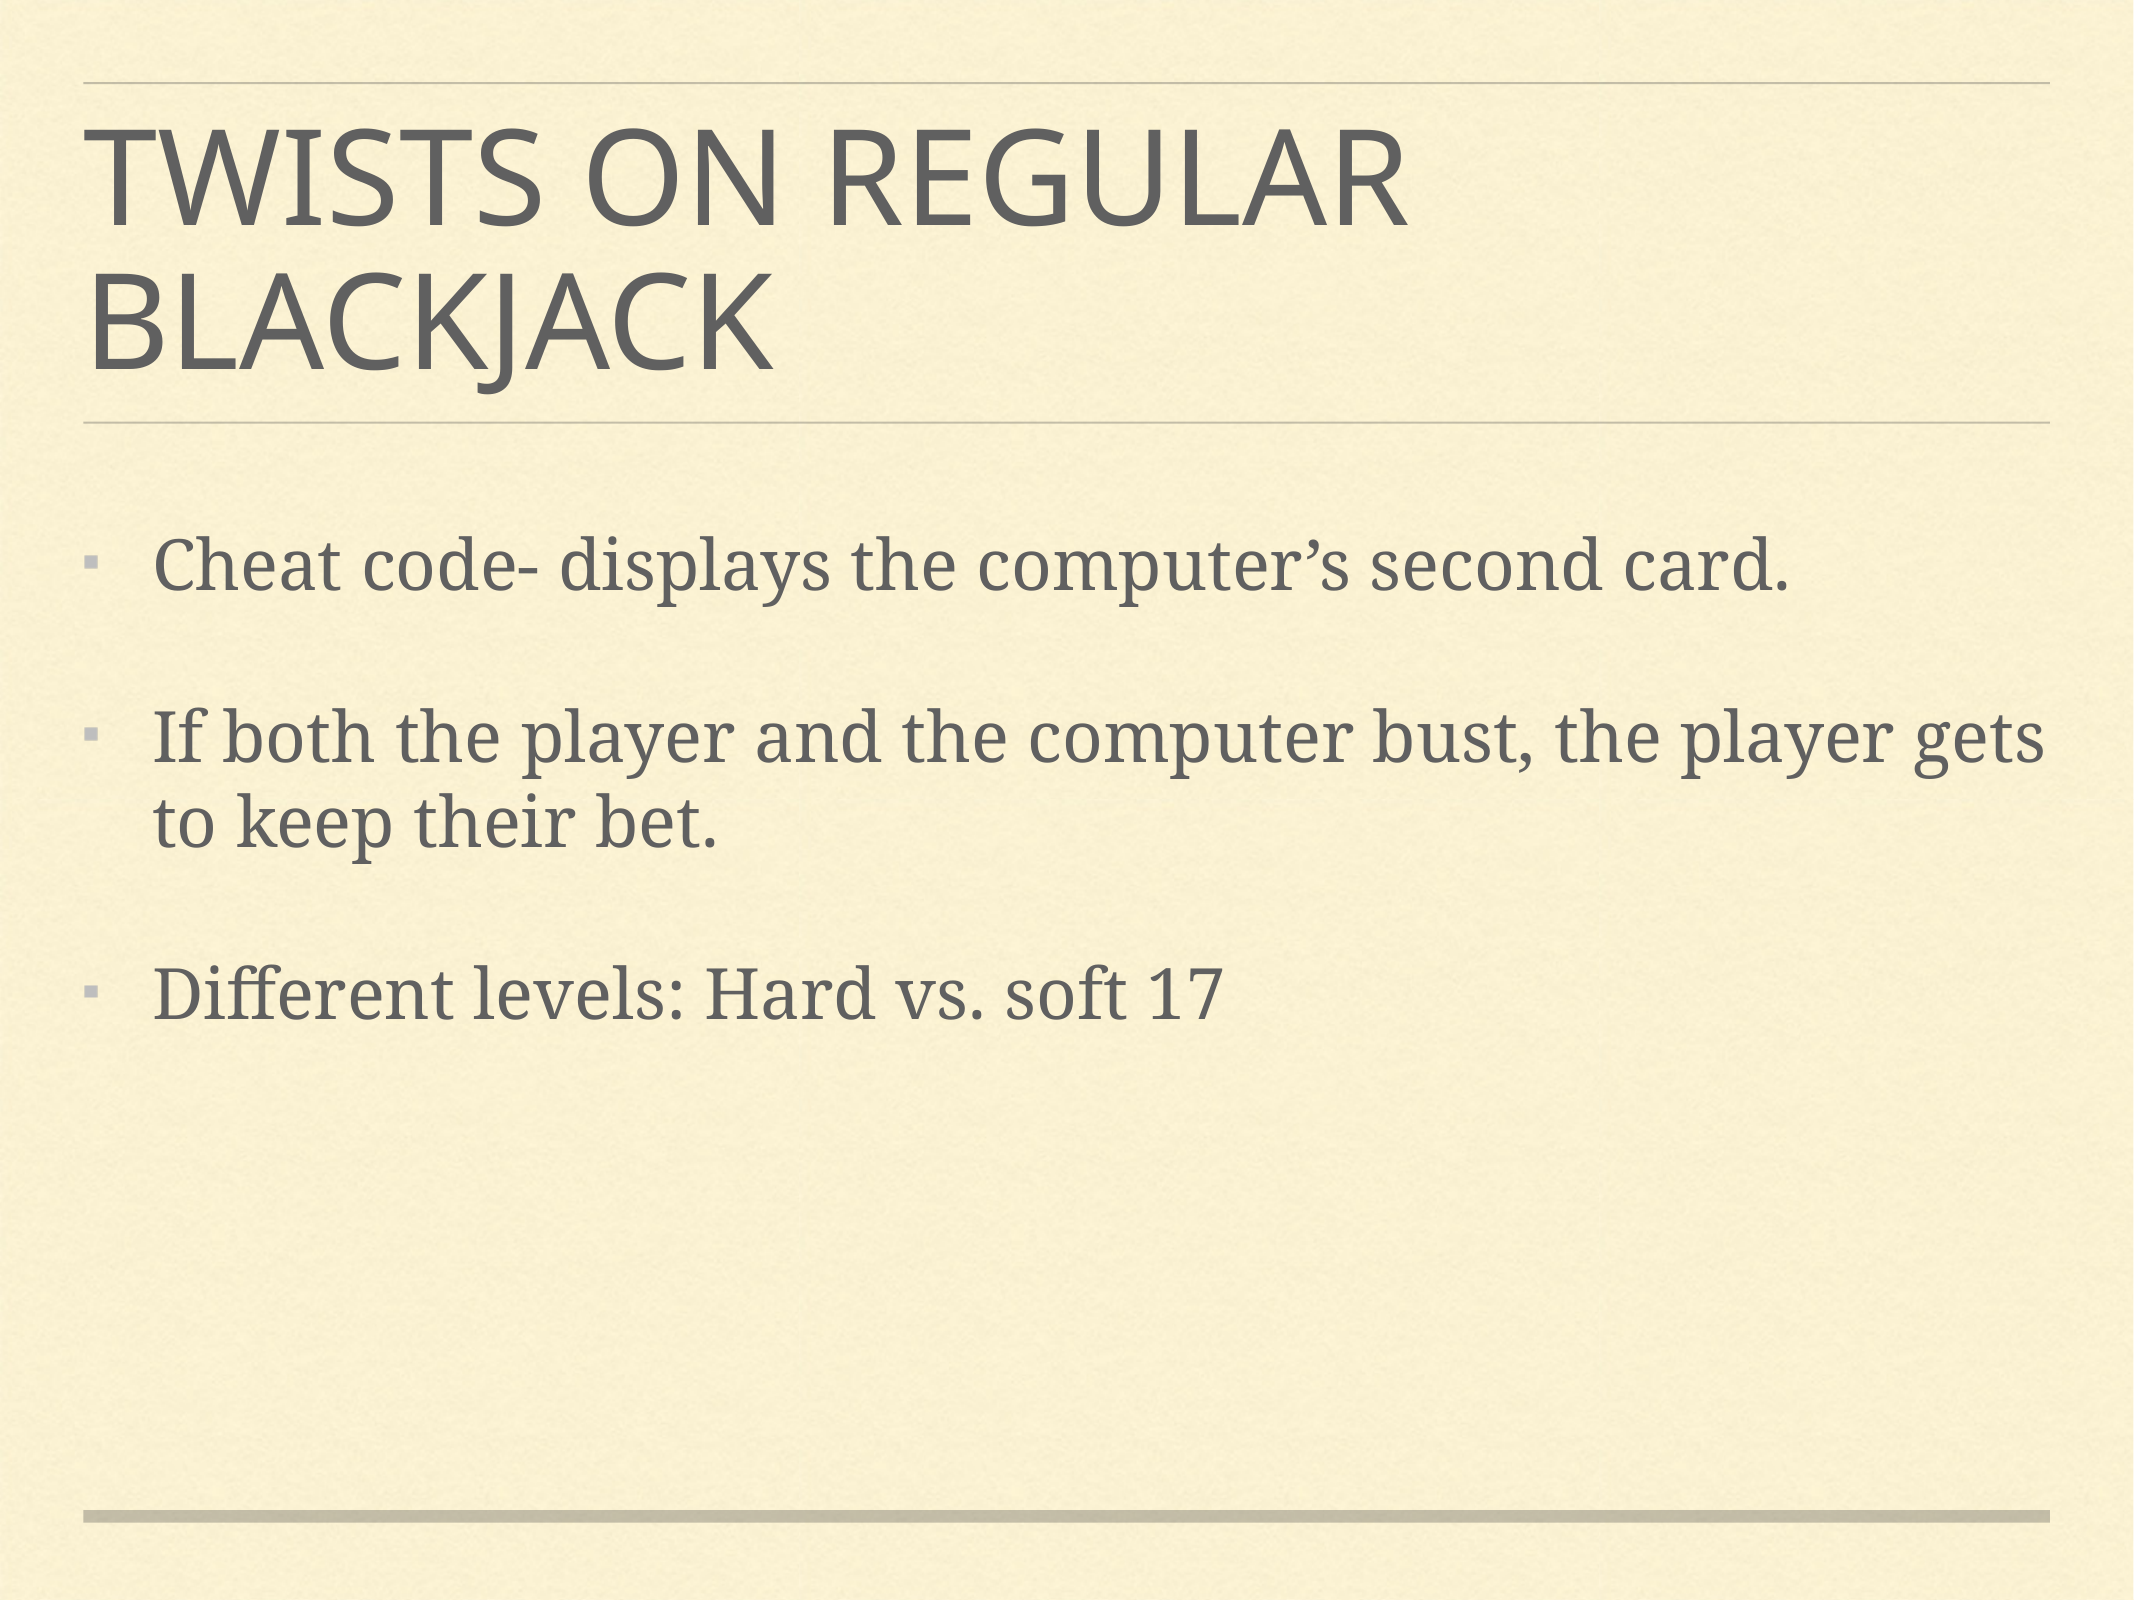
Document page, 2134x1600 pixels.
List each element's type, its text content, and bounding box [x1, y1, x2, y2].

title Twists on Regular Blackjack [82, 64, 2051, 444]
list Cheat code- displays the computer’s second card. If both the player and the computer bust, the player gets to keep their bet. Different levels: Hard vs. soft 17 [82, 518, 2051, 1154]
picture [0, 0, 2134, 1600]
